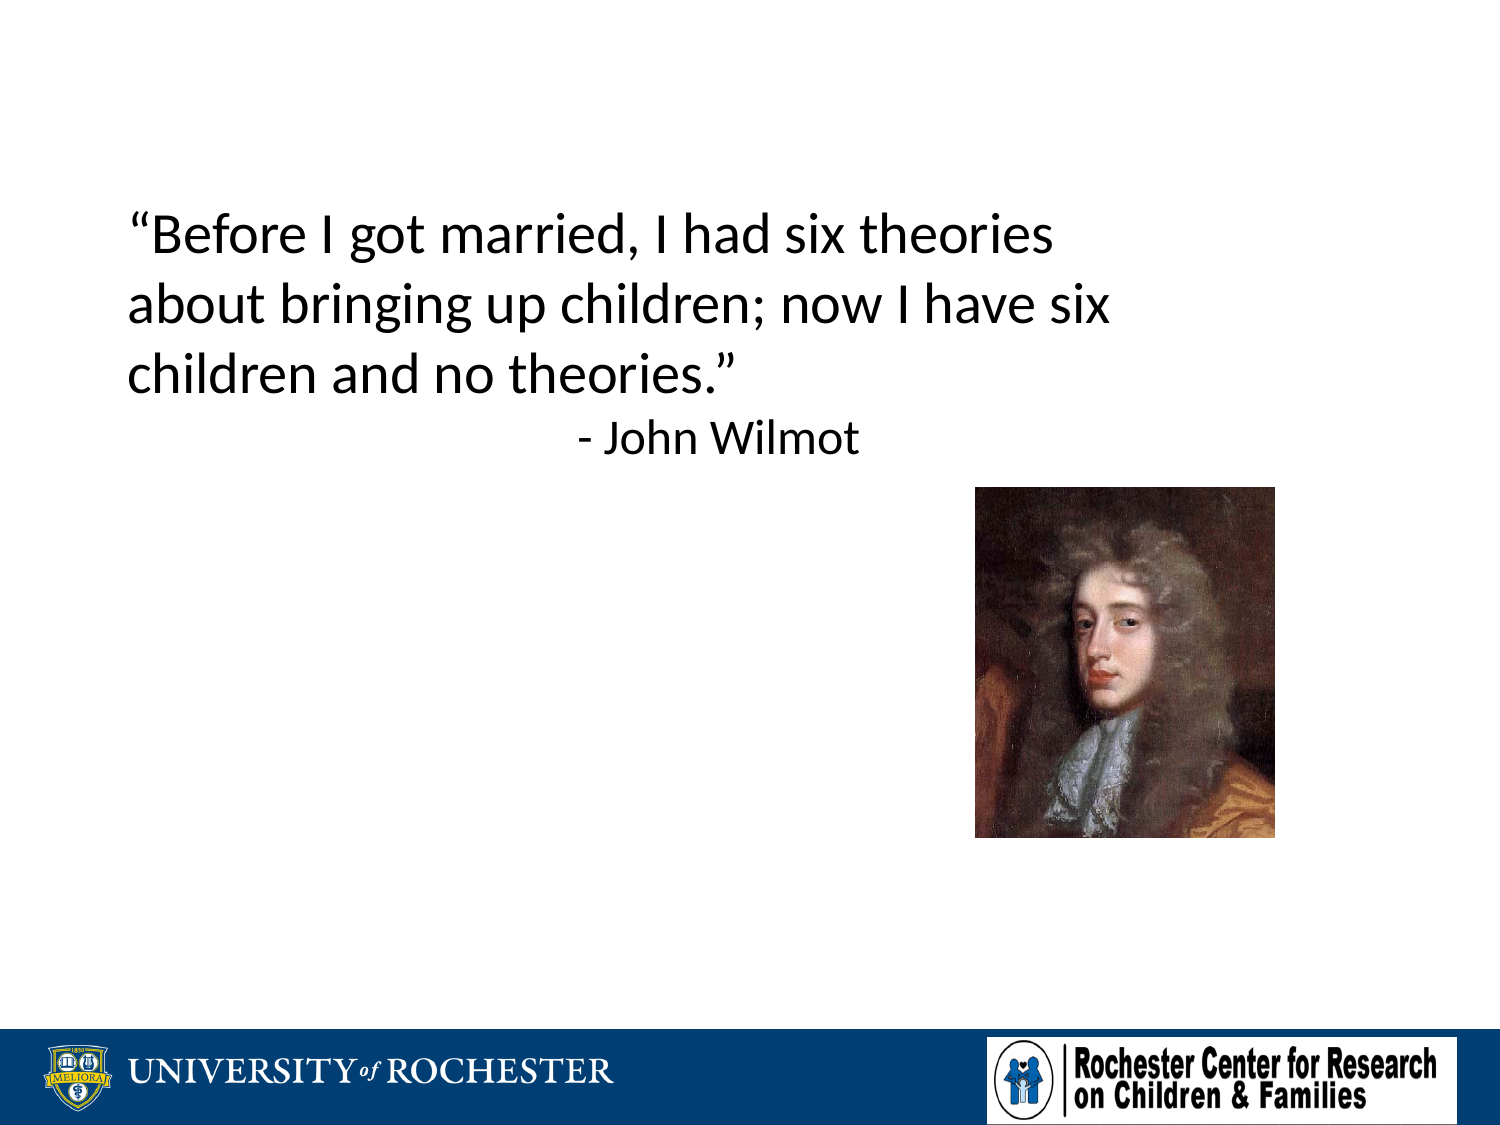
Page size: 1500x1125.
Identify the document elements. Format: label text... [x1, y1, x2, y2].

picture [974, 487, 1276, 838]
text_box “Before I got married, I had six theories about bringing up children; now I have six children and no theories.” - John Wilmot [112, 187, 1213, 473]
picture [0, 1029, 1500, 1125]
